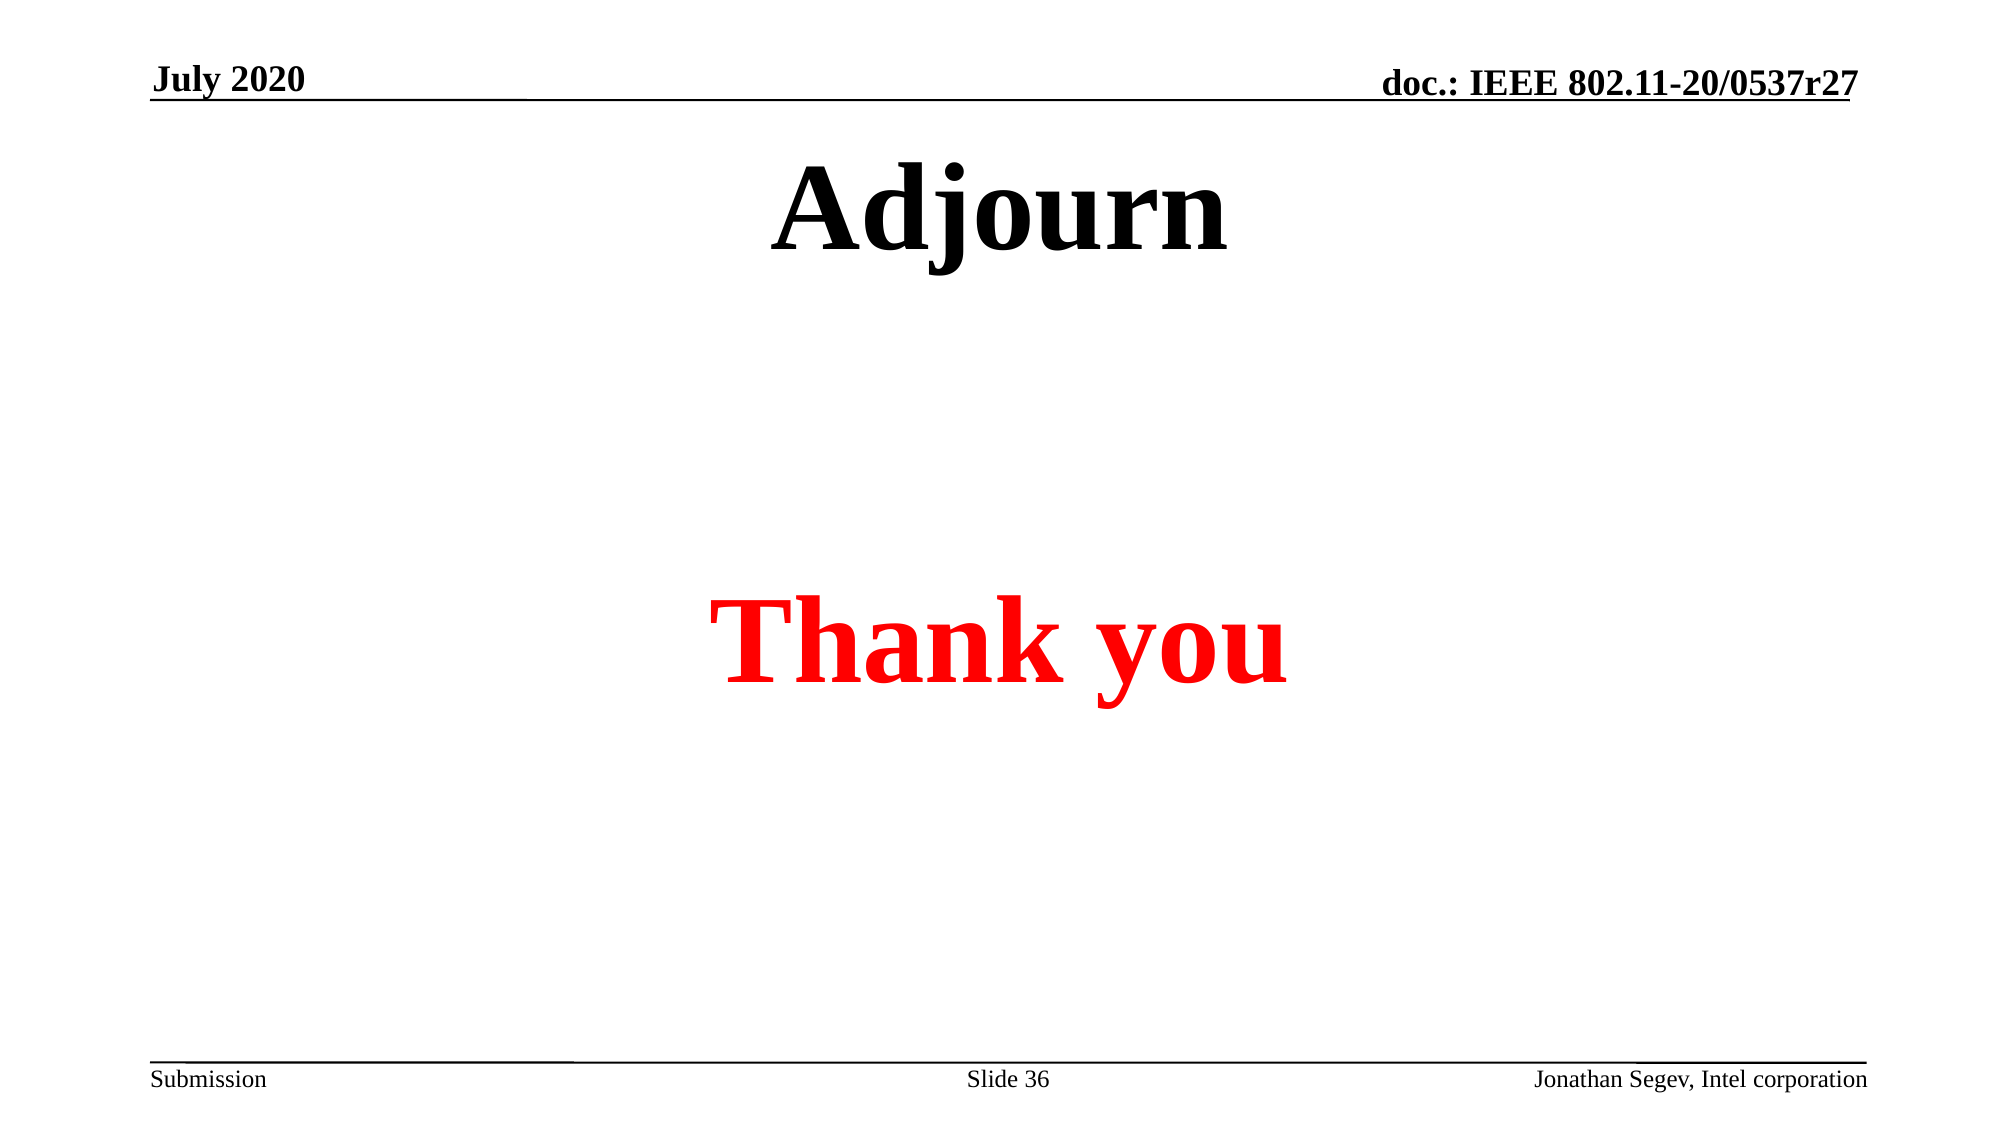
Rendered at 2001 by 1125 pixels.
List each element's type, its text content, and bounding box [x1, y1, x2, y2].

slide_number Slide 36 [950, 1061, 1067, 1123]
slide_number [152, 54, 563, 100]
footer Jonathan Segev, Intel corporation [1171, 1061, 1869, 1093]
title Adjourn [149, 112, 1850, 288]
list Thank you [149, 324, 1850, 1000]
